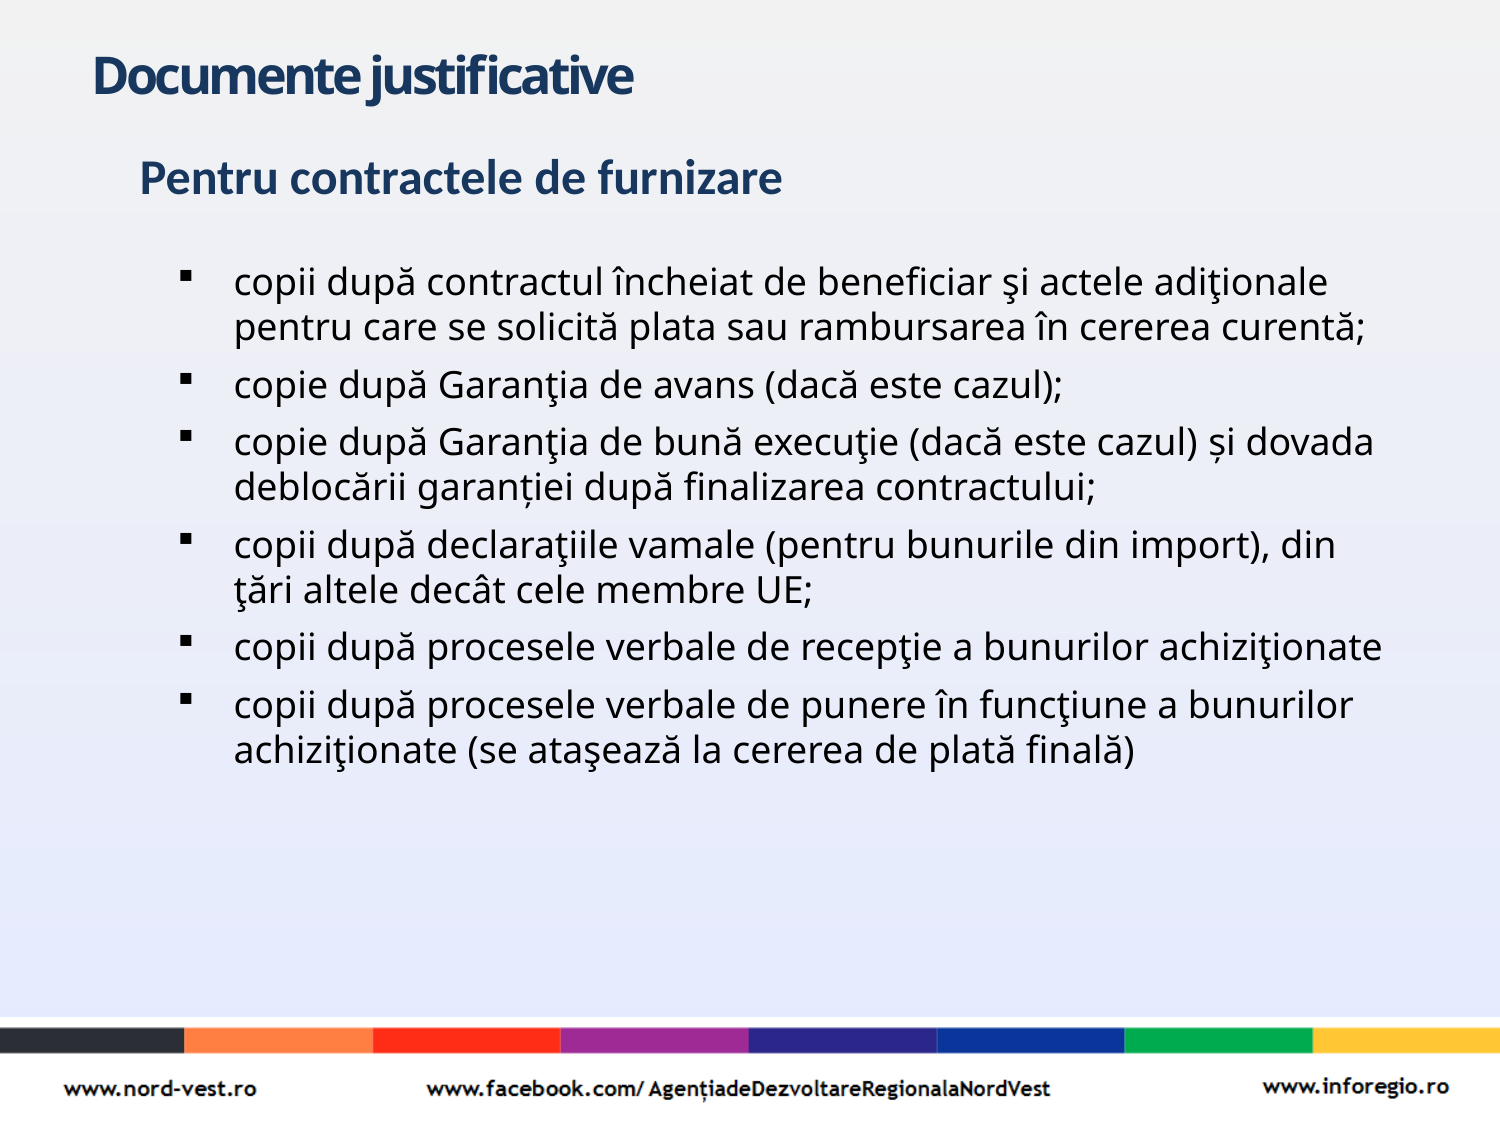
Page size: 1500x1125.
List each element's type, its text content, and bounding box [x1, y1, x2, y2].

text_box Pentru contractele de furnizare [124, 137, 1422, 213]
title Documente justificative [89, 42, 1411, 230]
text_box copii după contractul încheiat de beneficiar şi actele adiţionale pentru care se solicită plata sau rambursarea în cererea curentă; copie după Garanţia de avans (dacă este cazul); copie după Garanţia de bună execuţie (dacă este cazul) și dovada deblocării garanției după finalizarea contractului; copii după declaraţiile vamale (pentru bunurile din import), din ţări altele decât cele membre UE; copii după procesele verbale de recepţie a bunurilor achiziţionate copii după procesele verbale de punere în funcţiune a bunurilor achiziţionate (se ataşează la cererea de plată finală) [162, 250, 1422, 779]
picture [0, 1017, 1500, 1125]
